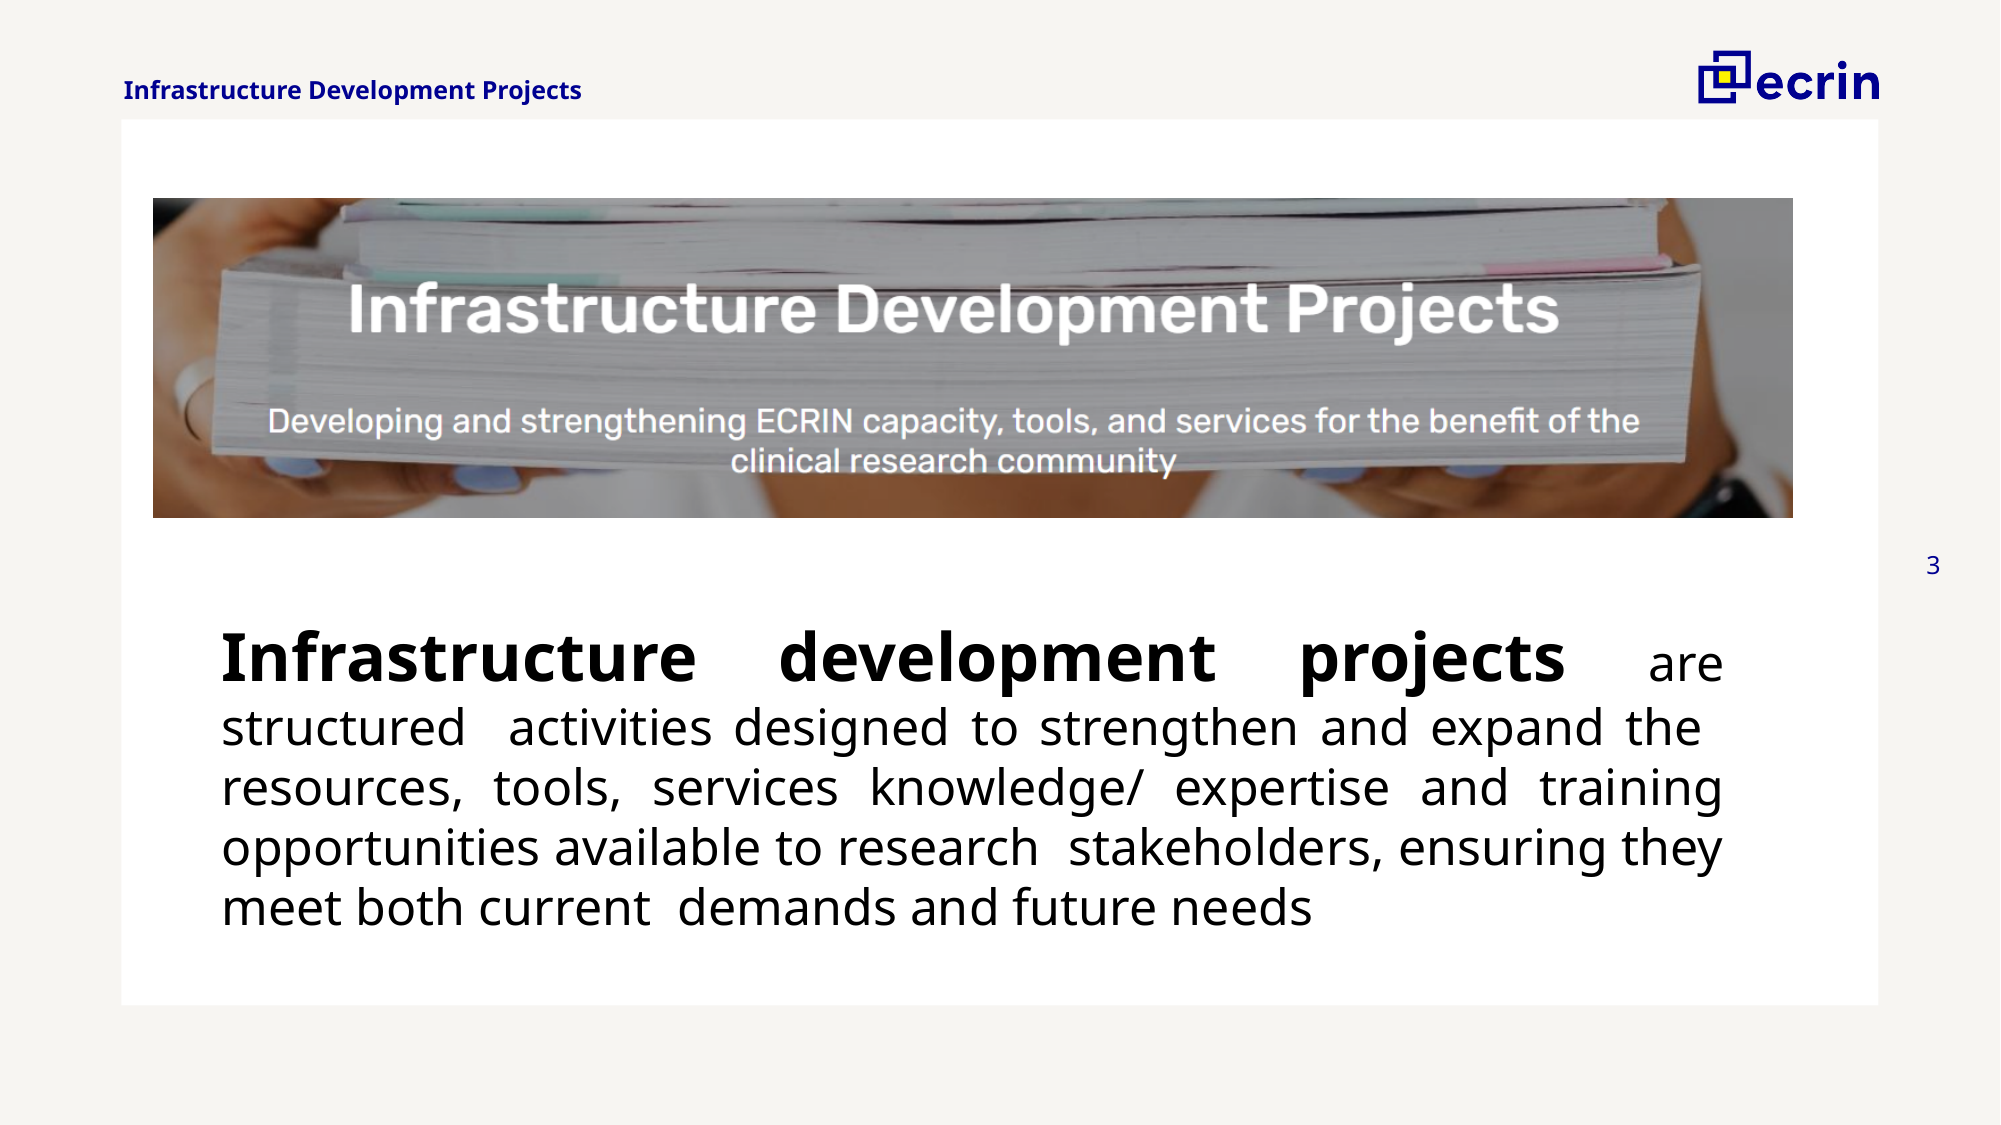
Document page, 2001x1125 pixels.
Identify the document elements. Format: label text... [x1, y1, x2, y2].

text_box Infrastructure development projects are structured activities designed to strengthen and expand the resources, tools, services knowledge/ expertise and training opportunities available to research stakeholders, ensuring they meet both current demands and future needs [207, 607, 1740, 943]
picture [1681, 33, 1902, 121]
slide_number 3 [1894, 532, 1973, 600]
picture [153, 198, 1793, 518]
footer Infrastructure Development Projects [108, 58, 784, 122]
